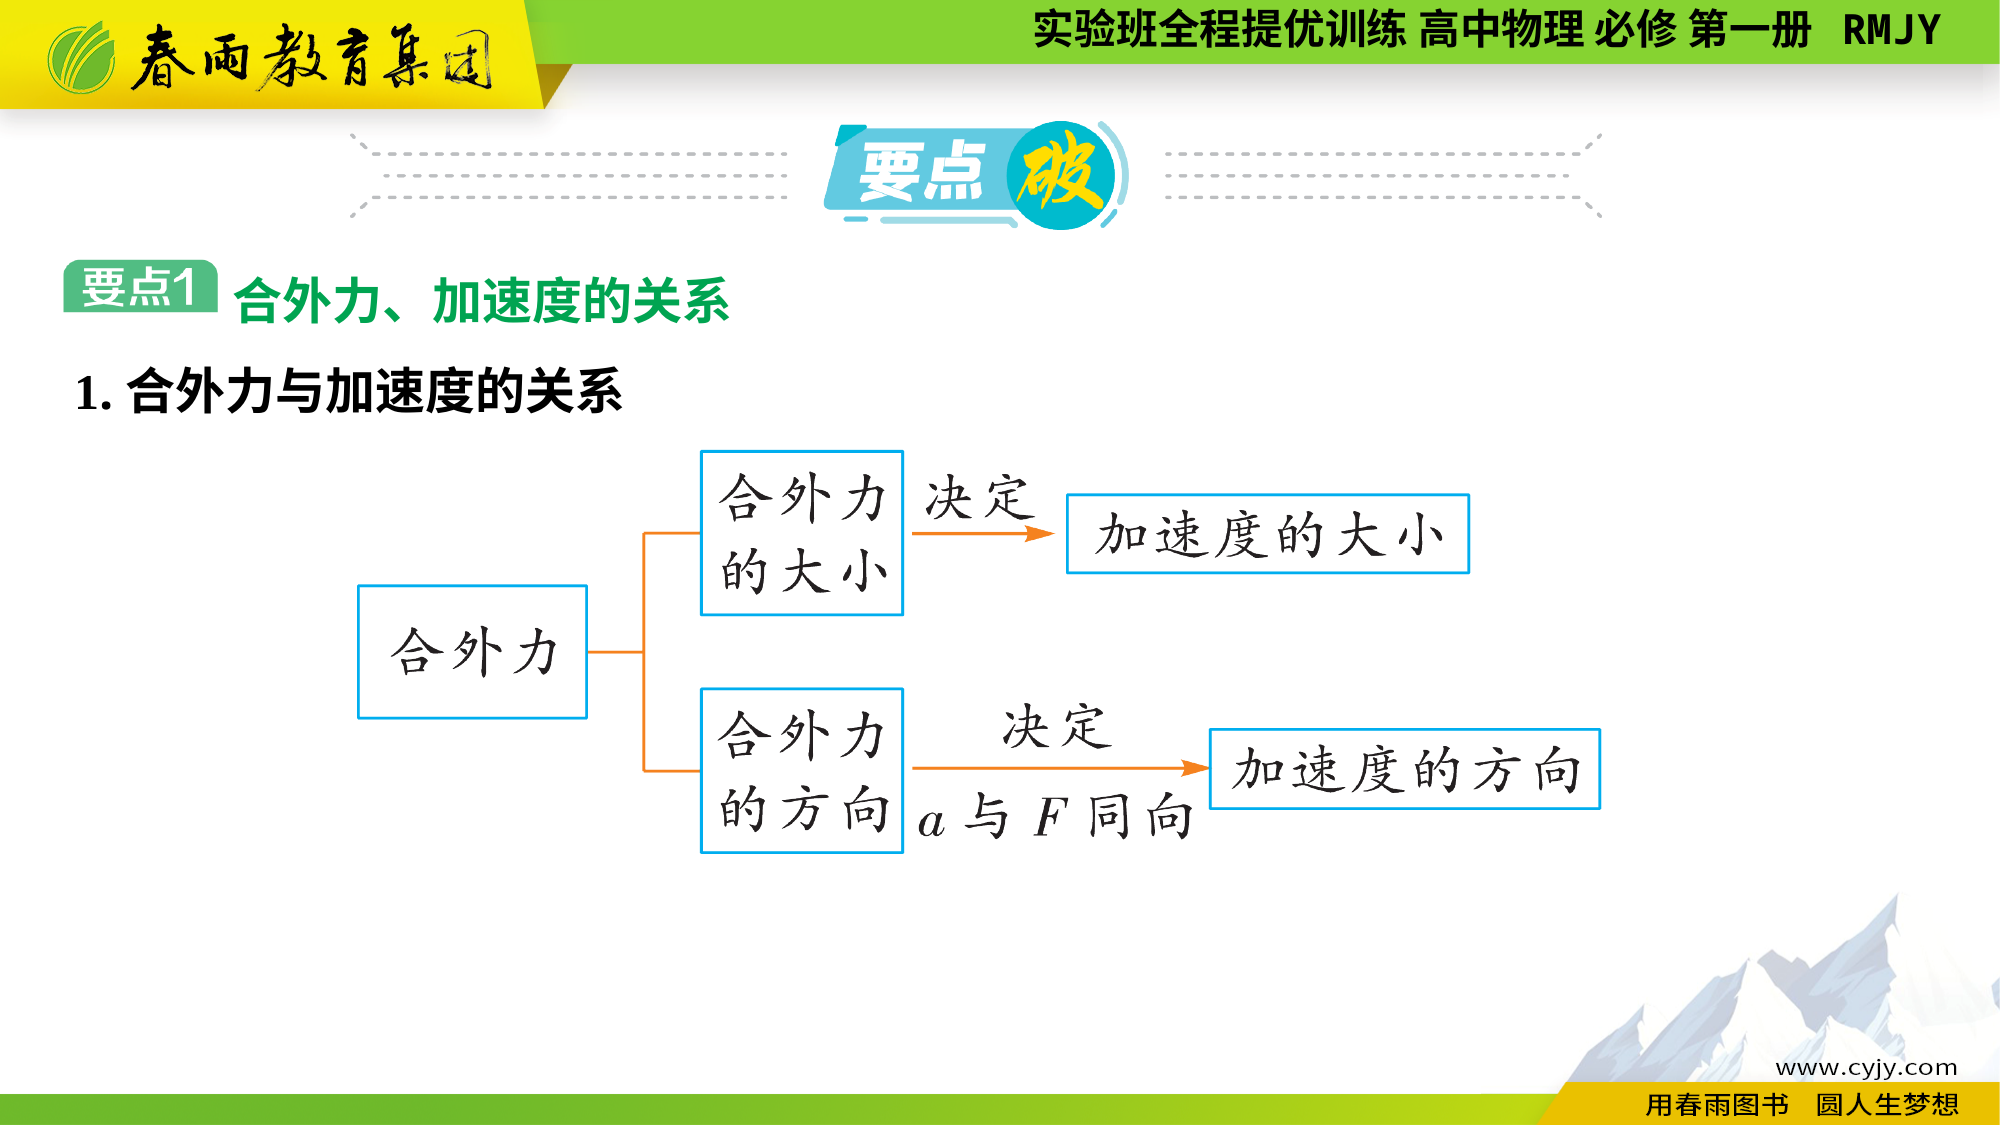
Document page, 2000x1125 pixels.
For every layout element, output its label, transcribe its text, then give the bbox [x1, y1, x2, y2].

picture [0, 0, 2000, 1125]
list 合外力、加速度的关系 1.合外力与加速度的关系 [59, 232, 1944, 418]
